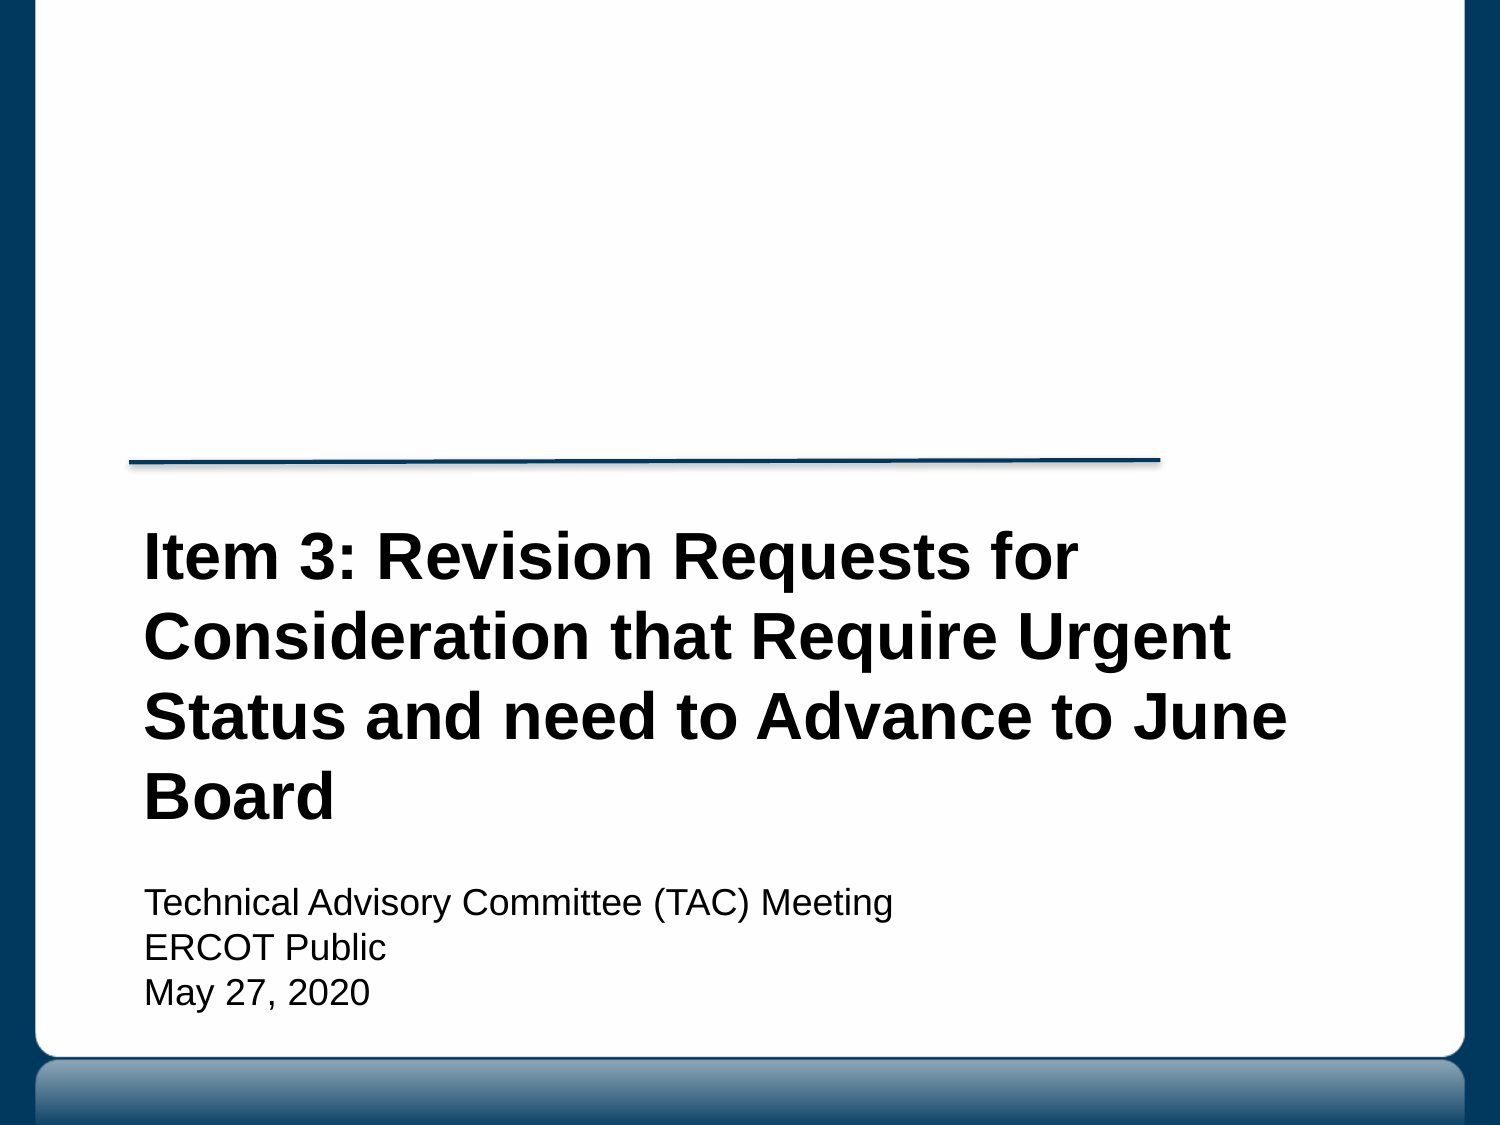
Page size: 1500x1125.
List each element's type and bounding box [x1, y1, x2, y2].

picture [35, 0, 1465, 1125]
text_box [128, 459, 1367, 1026]
